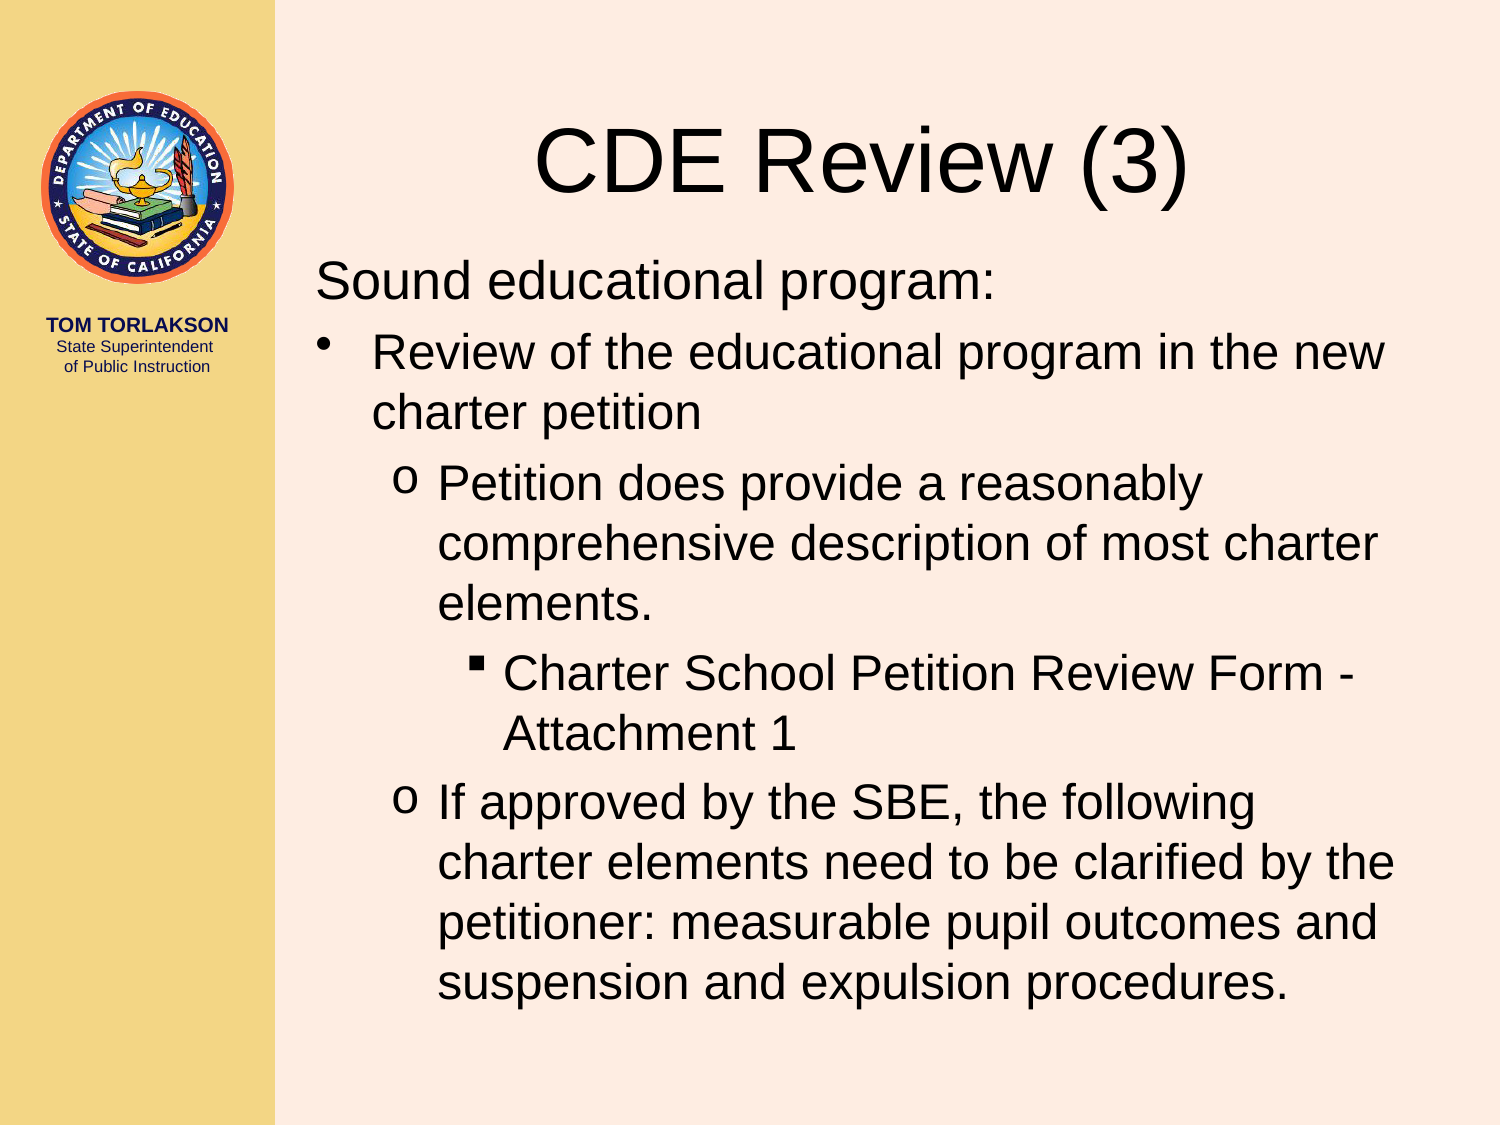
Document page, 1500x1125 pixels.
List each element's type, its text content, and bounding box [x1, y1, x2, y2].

picture [24, 74, 250, 300]
title CDE Review (3) [300, 62, 1426, 237]
list Sound educational program: Review of the educational program in the new charter petition Petition does provide a reasonably comprehensive description of most charter elements. Charter School Petition Review Form - Attachment 1 If approved by the SBE, the following charter elements need to be clarified by the petitioner: measurable pupil outcomes and suspension and expulsion procedures. [300, 237, 1426, 1013]
